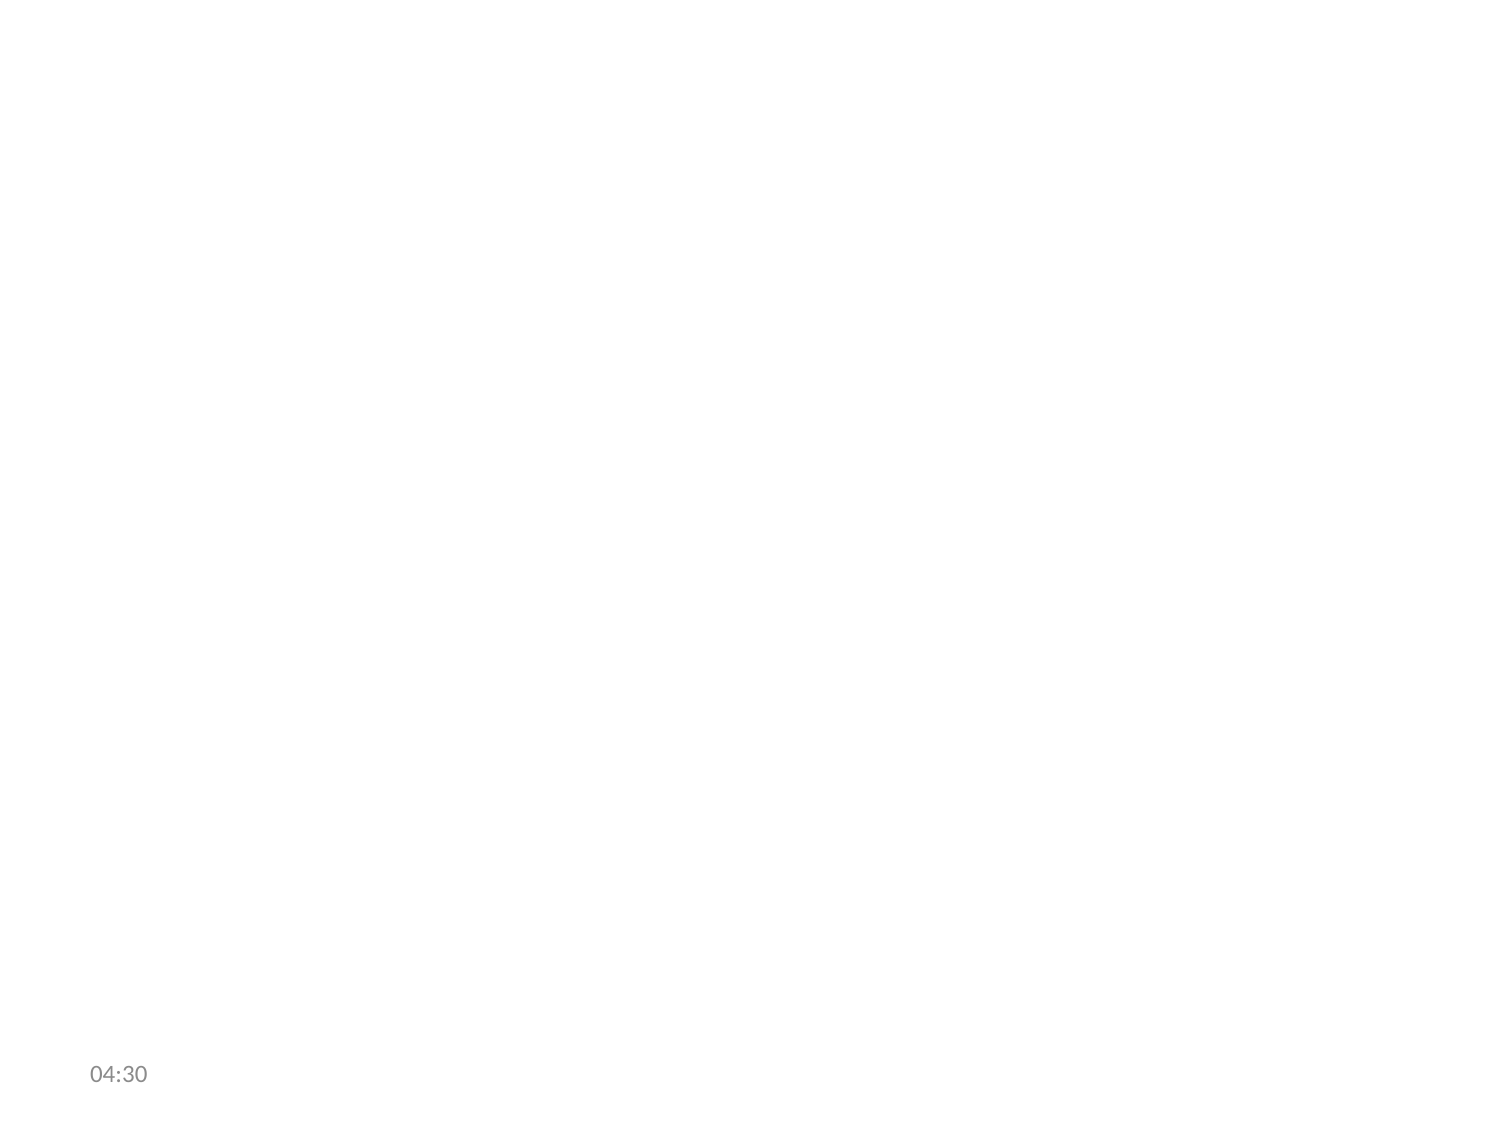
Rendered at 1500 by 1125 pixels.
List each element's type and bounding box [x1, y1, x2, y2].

slide_number [75, 1042, 425, 1103]
